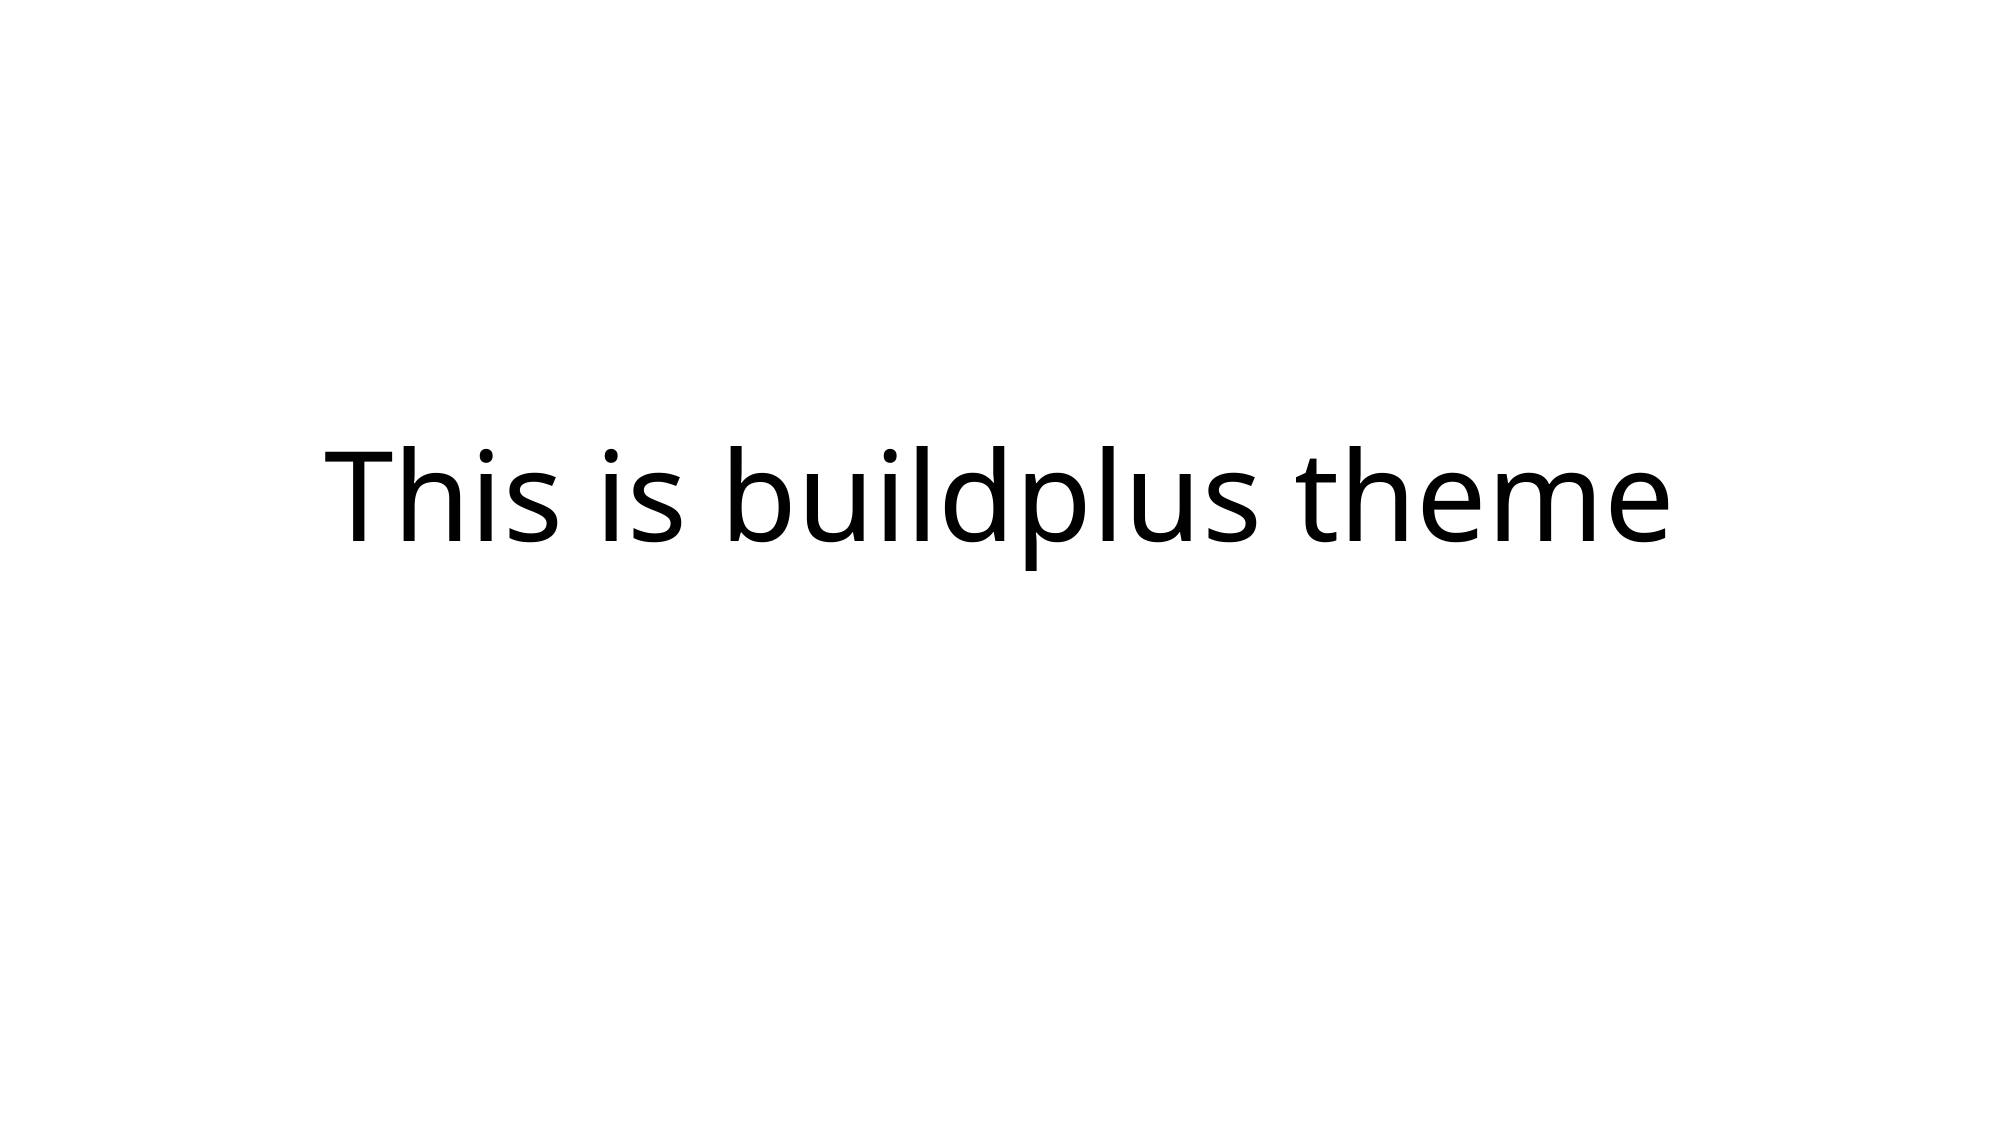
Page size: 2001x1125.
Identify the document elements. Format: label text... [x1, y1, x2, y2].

title This is buildplus theme [249, 184, 1750, 576]
